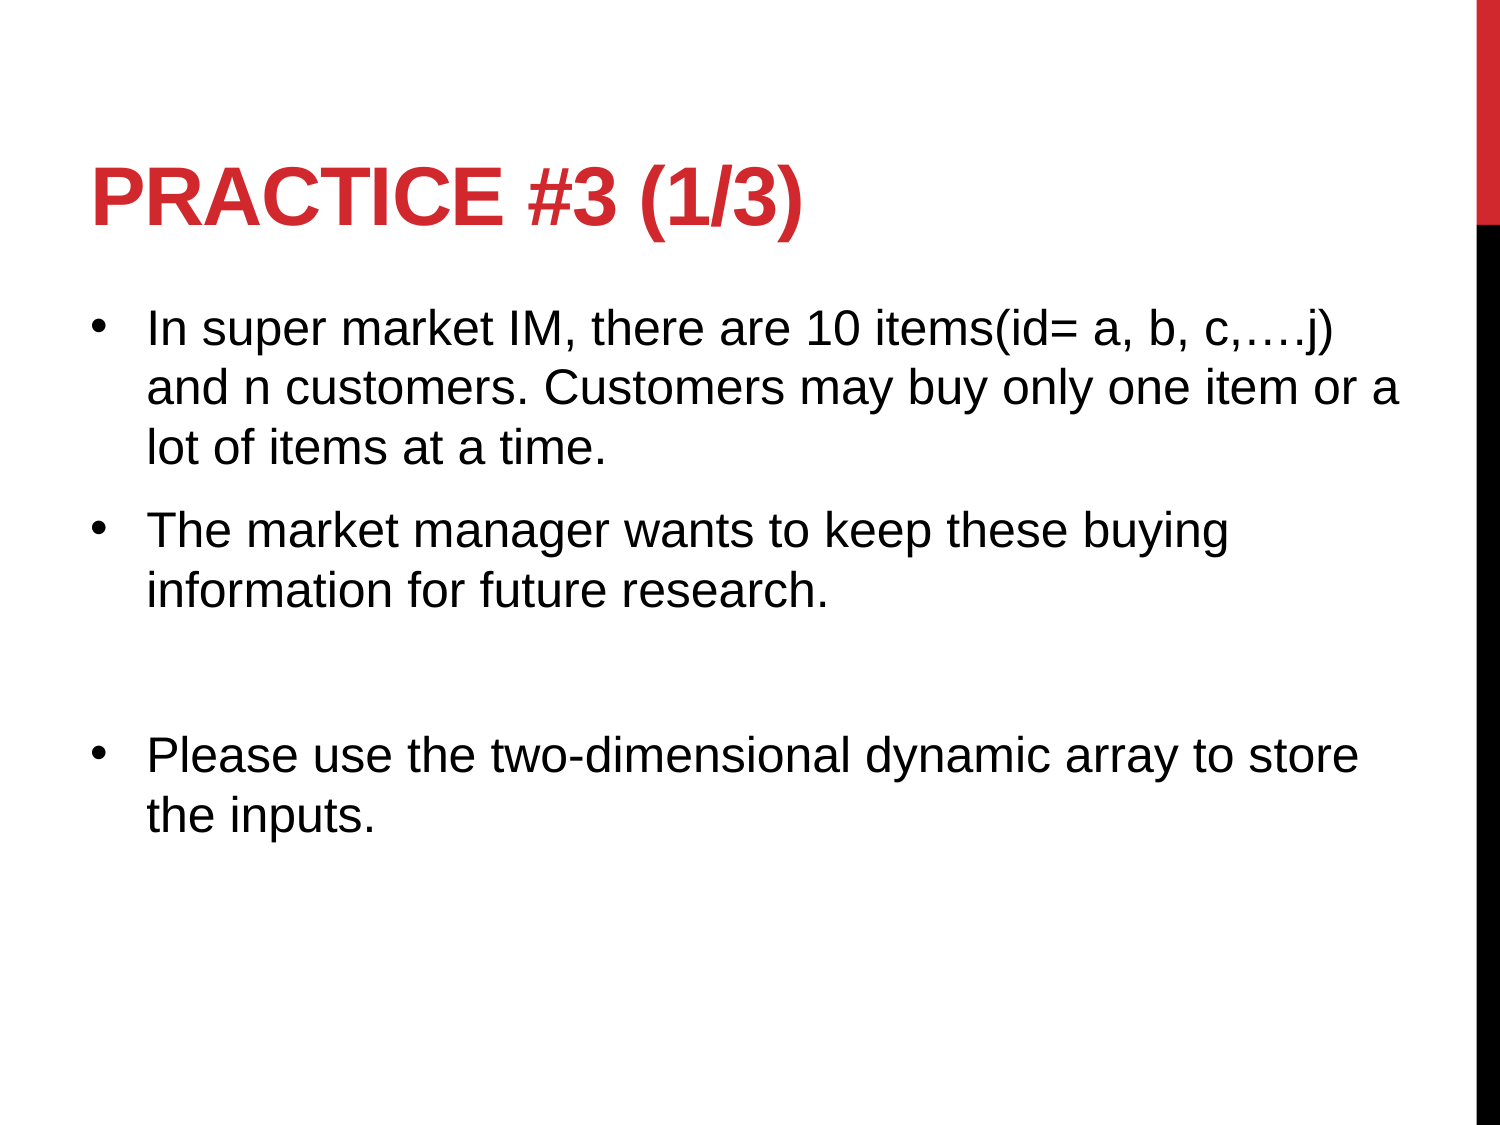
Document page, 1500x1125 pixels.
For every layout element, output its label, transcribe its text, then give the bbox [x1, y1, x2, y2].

title Practice #3 (1/3) [75, 25, 1025, 250]
list In super market IM, there are 10 items(id= a, b, c,….j) and n customers. Customers may buy only one item or a lot of items at a time. The market manager wants to keep these buying information for future research. Please use the two-dimensional dynamic array to store the inputs. [75, 287, 1430, 966]
